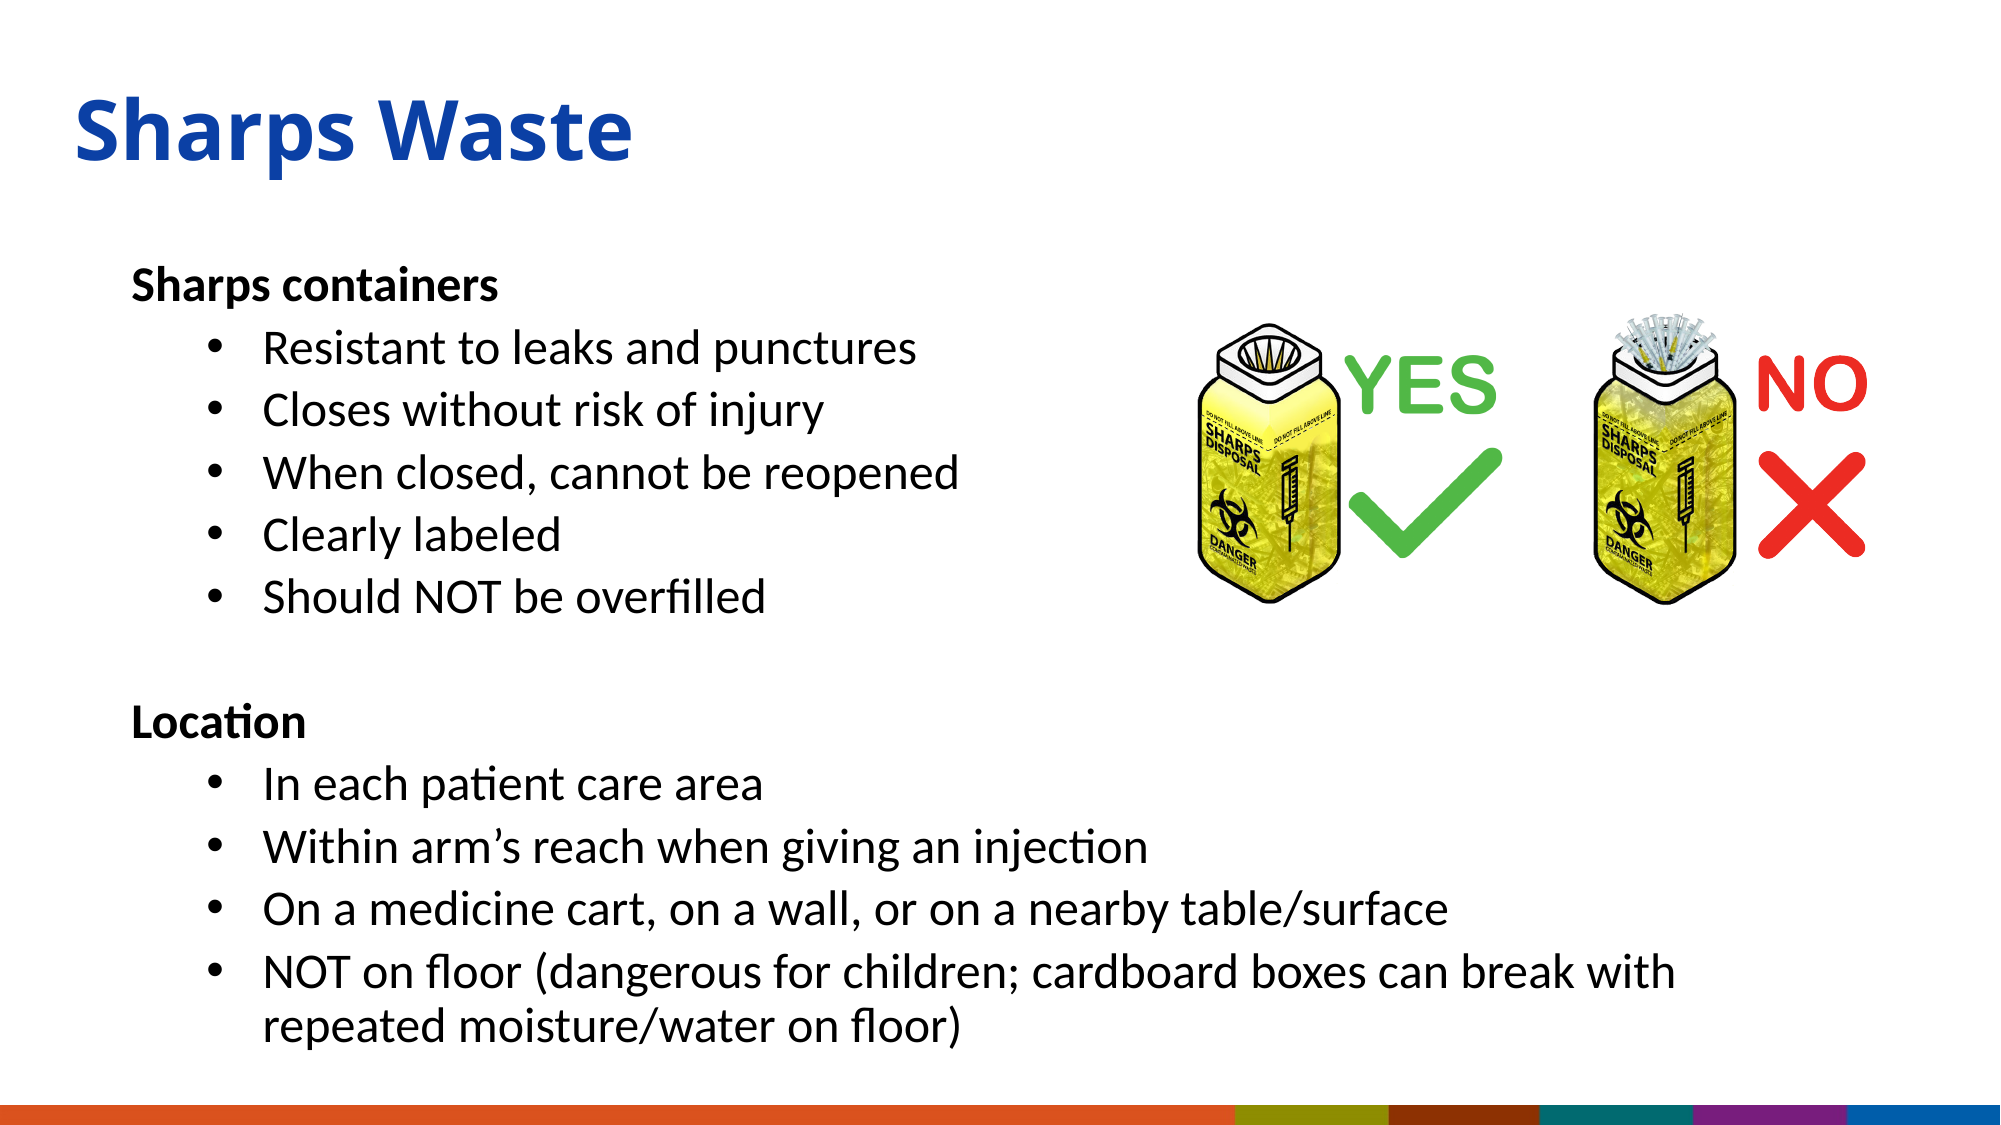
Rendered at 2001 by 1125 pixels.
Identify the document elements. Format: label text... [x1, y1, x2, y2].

text_box Sharps containers Resistant to leaks and punctures Closes without risk of injury When closed, cannot be reopened Clearly labeled Should NOT be overfilled Location In each patient care area Within arm’s reach when giving an injection On a medicine cart, on a wall, or on a nearby table/surface NOT on floor (dangerous for children; cardboard boxes can break with repeated moisture/water on floor) [97, 251, 1750, 1061]
picture [0, 1105, 2000, 1125]
title Sharps Waste [60, 35, 1861, 185]
picture [1562, 313, 1903, 625]
picture [1167, 313, 1508, 625]
